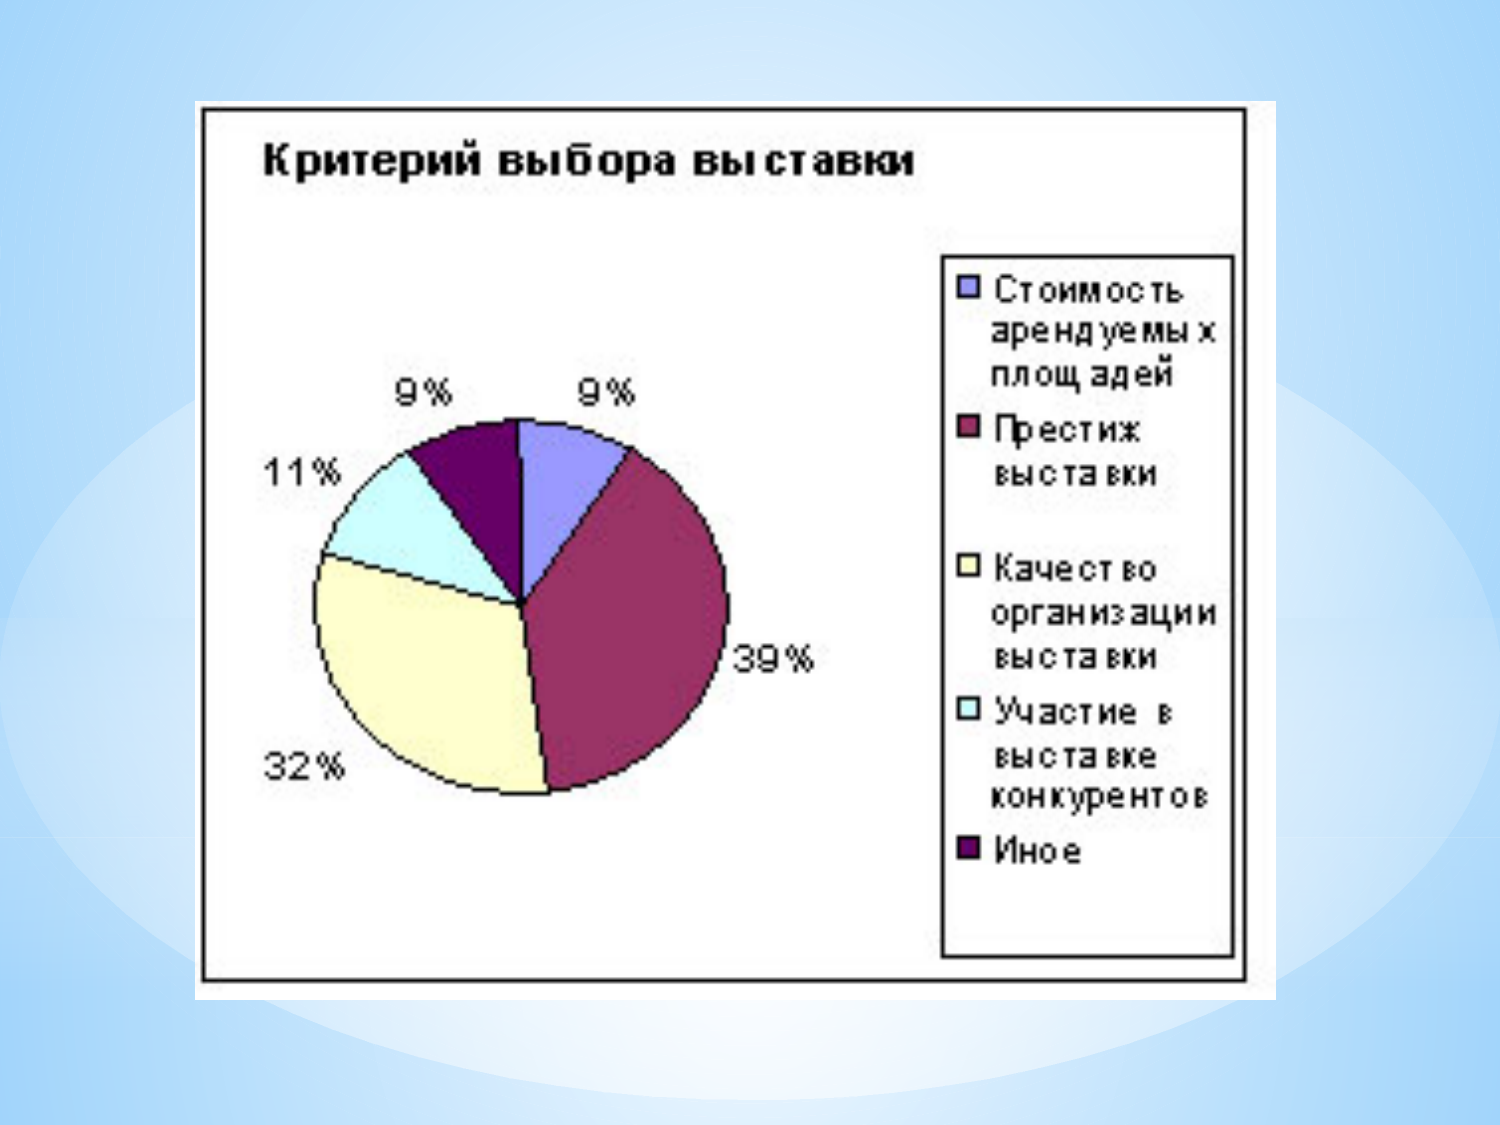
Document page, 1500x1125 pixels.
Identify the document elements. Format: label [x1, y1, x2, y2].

picture [195, 101, 1277, 1000]
